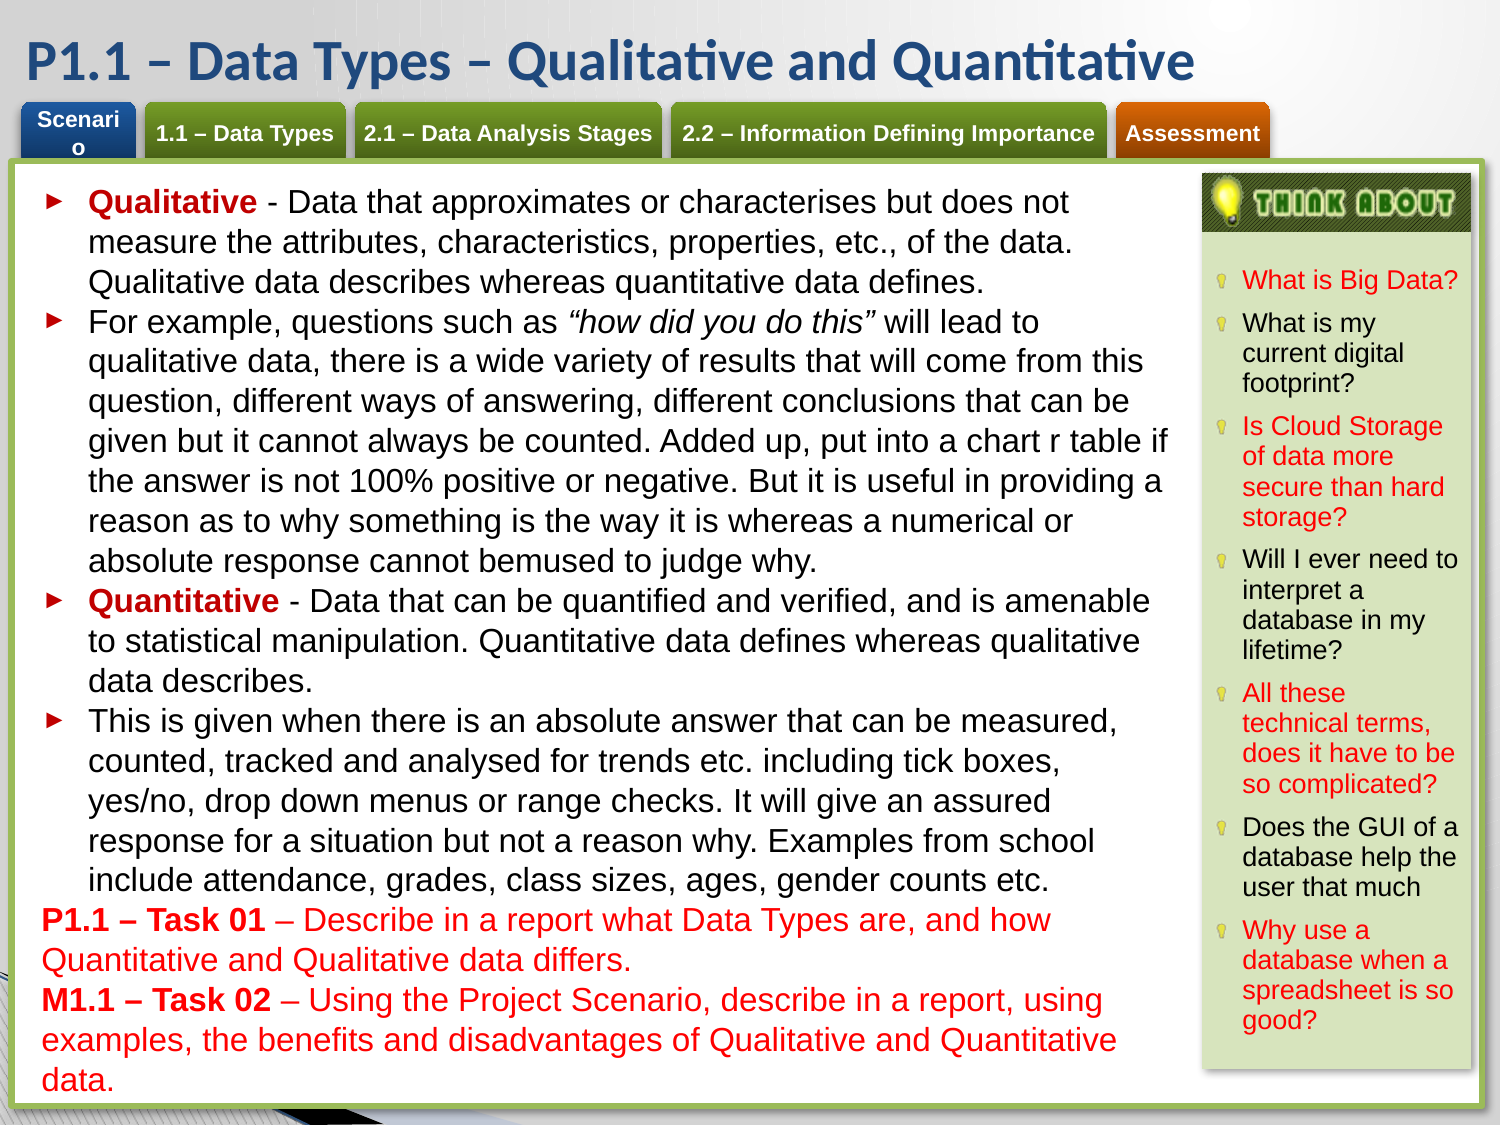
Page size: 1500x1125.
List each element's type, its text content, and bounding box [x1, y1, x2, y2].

title P1.1 – Data Types – Qualitative and Quantitative [11, 11, 1270, 102]
picture [1213, 550, 1229, 570]
picture [1213, 270, 1229, 290]
picture [1213, 817, 1229, 837]
table_cell What is Big Data? What is my current digital footprint? Is Cloud Storage of data more secure than hard storage? Will I ever need to interpret a database in my lifetime? All these technical terms, does it have to be so complicated? Does the GUI of a database help the user that much Why use a database when a spreadsheet is so good? [1202, 232, 1471, 1069]
picture [1213, 313, 1229, 333]
picture [281, 1114, 303, 1125]
text_box Qualitative - Data that approximates or characterises but does not measure the attributes, characteristics, properties, etc., of the data. Qualitative data describes whereas quantitative data defines. For example, questions such as “how did you do this” will lead to qualitative data, there is a wide variety of results that will come from this question, different ways of answering, different conclusions that can be given but it cannot always be counted. Added up, put into a chart r table if the answer is not 100% positive or negative. But it is useful in providing a reason as to why something is the way it is whereas a numerical or absolute response cannot bemused to judge why. Quantitative - Data that can be quantified and verified, and is amenable to statistical manipulation. Quantitative data defines whereas qualitative data describes. This is given when there is an absolute answer that can be measured, counted, tracked and analysed for trends etc. including tick boxes, yes/no, drop down menus or range checks. It will give an assured response for a situation but not a reason why. Examples from school include attendance, grades, class sizes, ages, gender counts etc. P1.1 – Task 01 – Describe in a report what Data Types are, and how Quantitative and Qualitative data differs. M1.1 – Task 02 – Using the Project Scenario, describe in a report, using examples, the benefits and disadvantages of Qualitative and Quantitative data. [26, 172, 1187, 1106]
picture [1213, 416, 1229, 436]
picture [1213, 920, 1229, 940]
table_header [1202, 173, 1209, 232]
picture [1213, 683, 1229, 703]
picture [1210, 172, 1459, 233]
table_header [1459, 173, 1471, 232]
